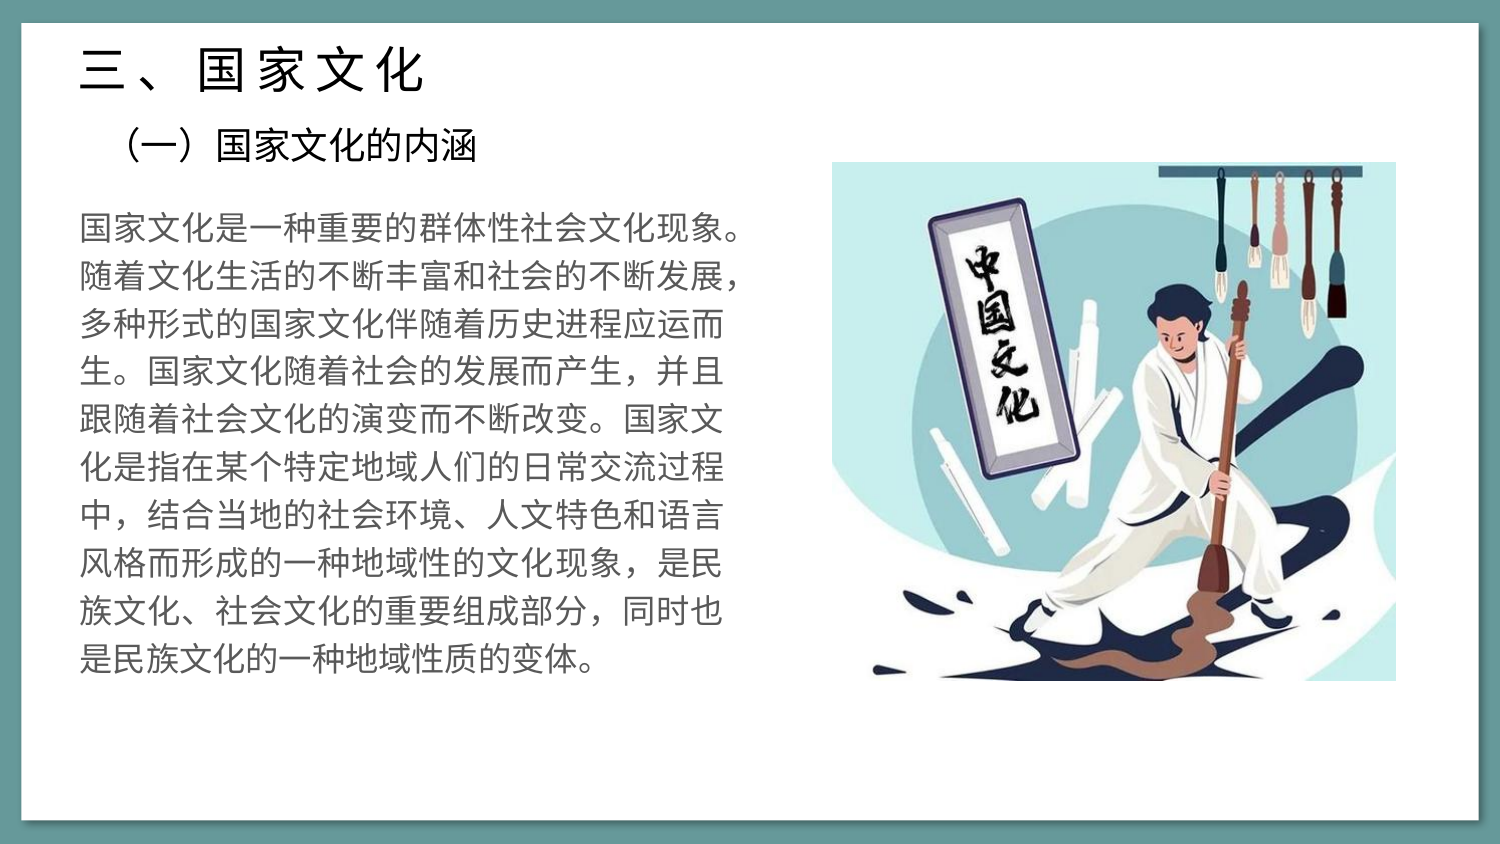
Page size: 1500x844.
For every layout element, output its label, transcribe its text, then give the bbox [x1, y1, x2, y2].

text_box 国家文化是一种重要的群体性社会文化现象。随着文化生活的不断丰富和社会的不断发展，多种形式的国家文化伴随着历史进程应运而生。国家文化随着社会的发展而产生，并且跟随着社会文化的演变而不断改变。国家文化是指在某个特定地域人们的日常交流过程中，结合当地的社会环境、人文特色和语言风格而形成的一种地域性的文化现象，是民族文化、社会文化的重要组成部分，同时也是民族文化的一种地域性质的变体。 [64, 191, 740, 686]
text_box （一）国家文化的内涵 [88, 114, 494, 175]
text_box 三、国家文化 [64, 32, 764, 105]
picture [832, 162, 1396, 681]
